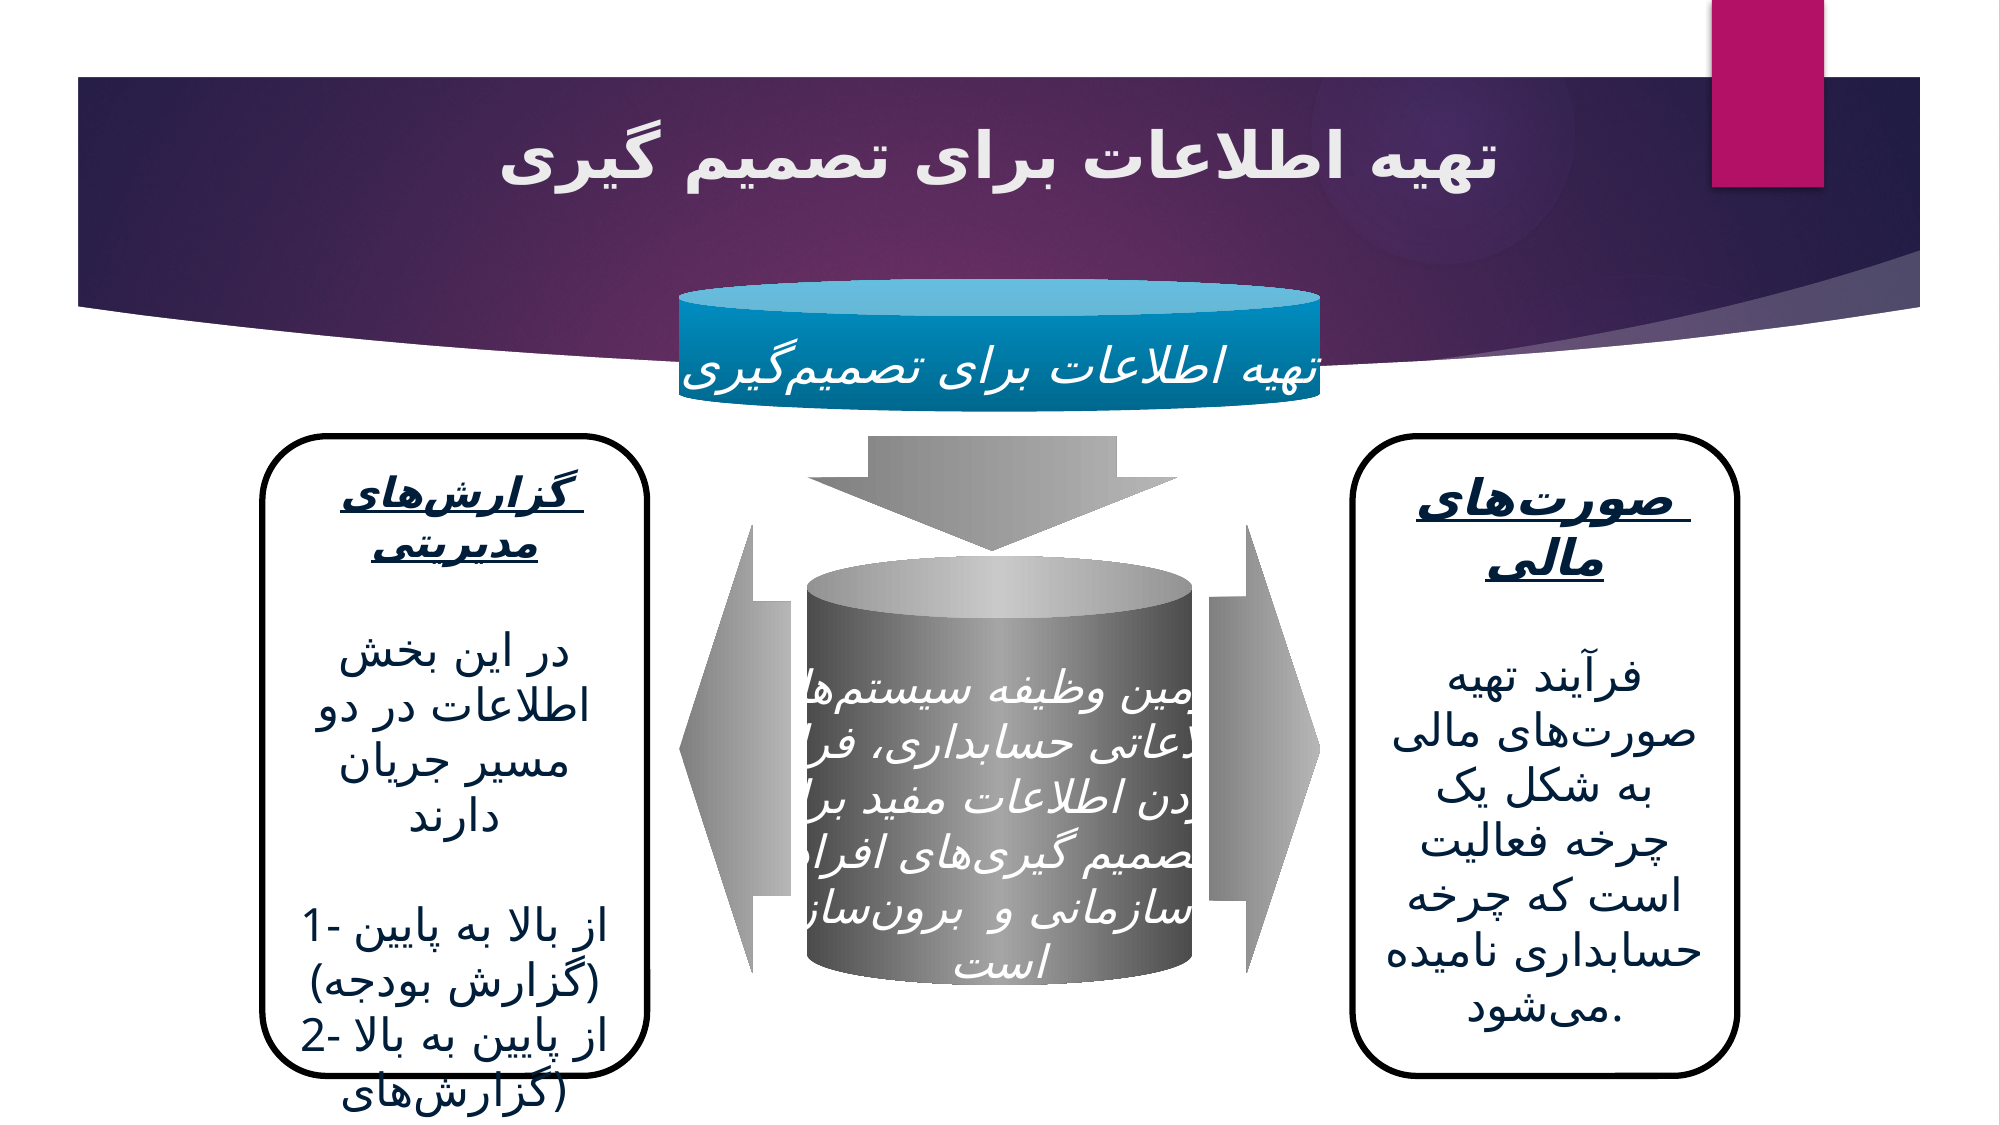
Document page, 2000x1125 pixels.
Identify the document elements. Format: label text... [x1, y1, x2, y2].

title تهیه اطلاعات برای تصمیم گیری [50, 106, 1950, 199]
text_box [262, 278, 1738, 1080]
